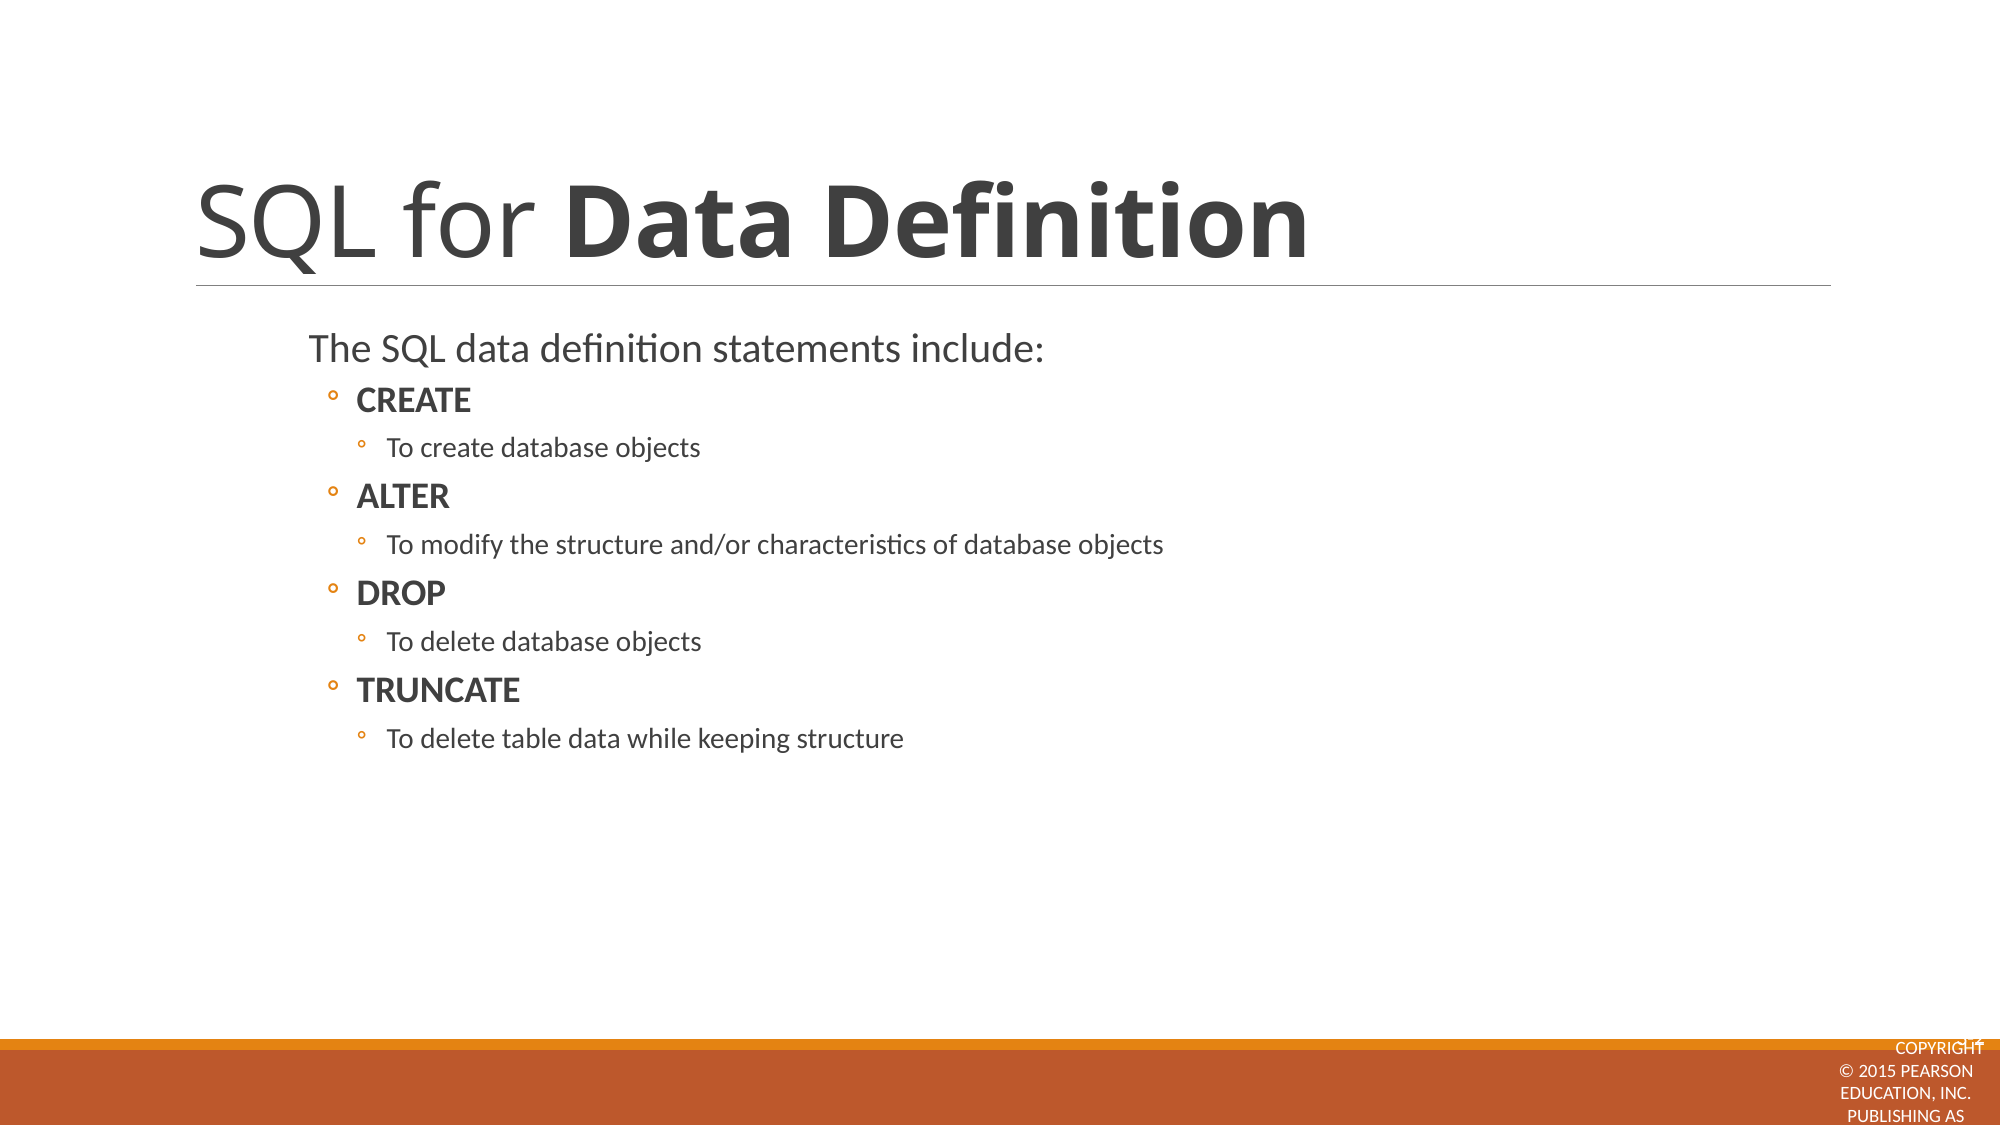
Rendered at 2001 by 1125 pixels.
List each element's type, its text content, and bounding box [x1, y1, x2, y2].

slide_number 3-2 [750, 1006, 1811, 1067]
title SQL for Data Definition [180, 47, 1830, 285]
list The SQL data definition statements include: CREATE To create database objects ALTER To modify the structure and/or characteristics of database objects DROP To delete database objects TRUNCATE To delete table data while keeping structure [293, 318, 1482, 1082]
footer KROENKE and AUER - DATABASE CONCEPTS (7th Edition) Copyright © 2015 Pearson Education, Inc. Publishing as Prentice Hall [1811, 1005, 2000, 1067]
